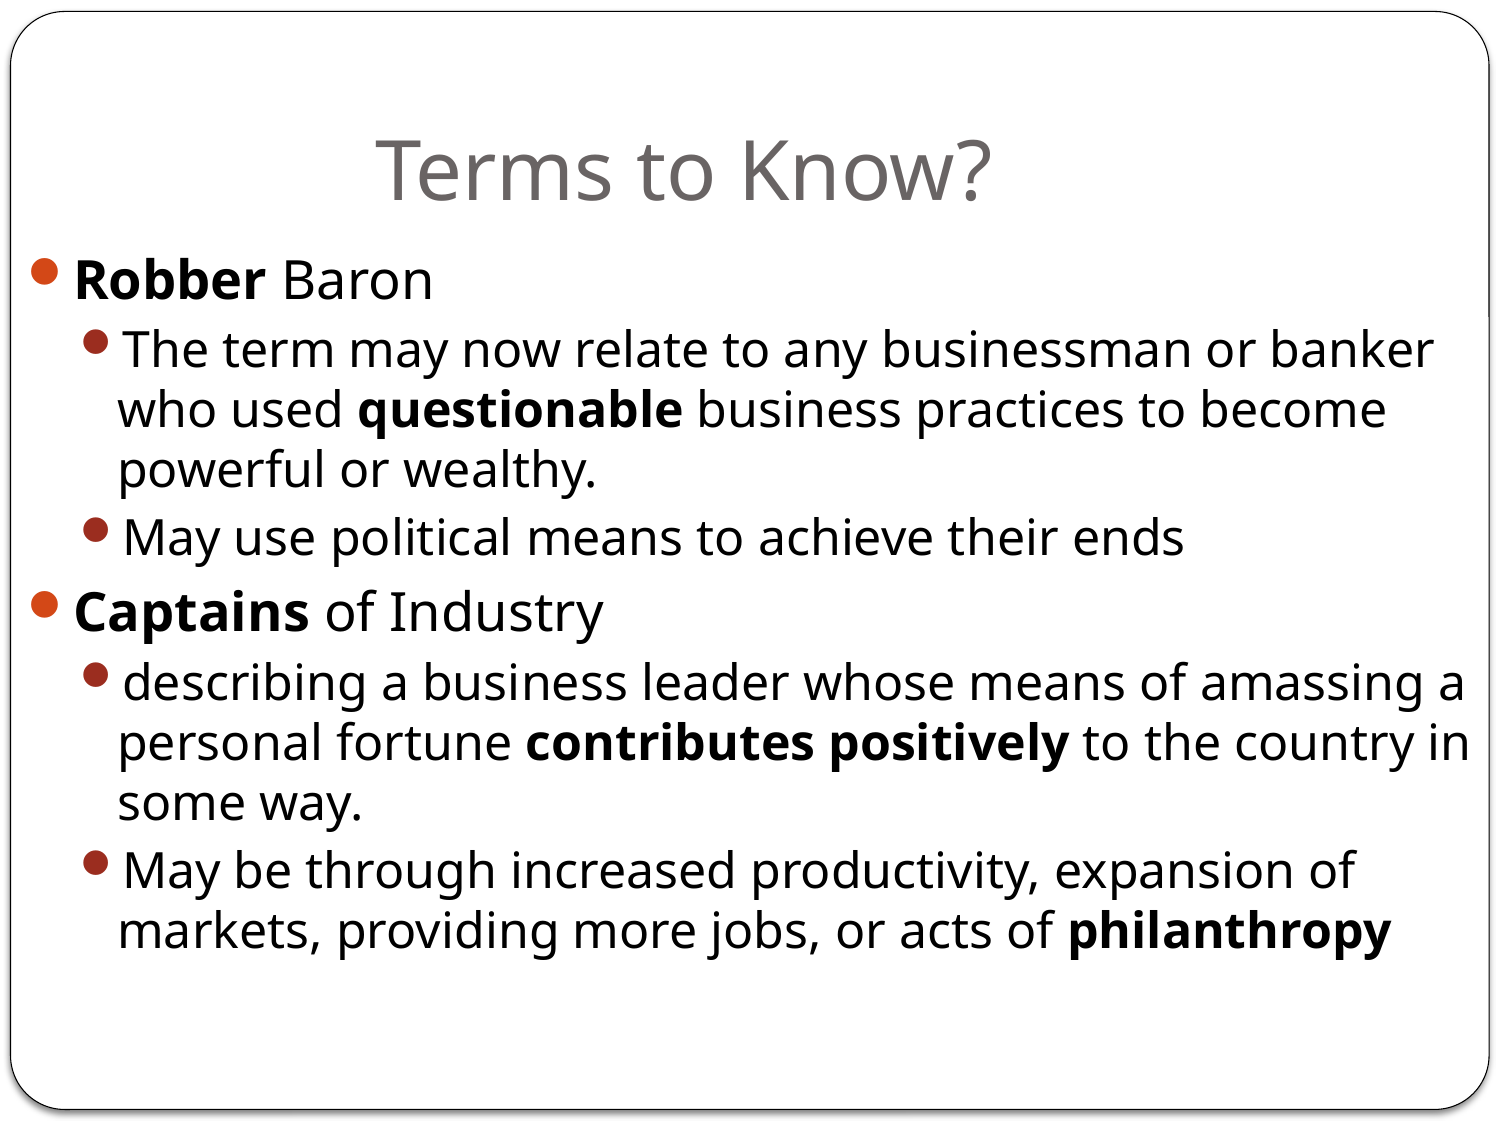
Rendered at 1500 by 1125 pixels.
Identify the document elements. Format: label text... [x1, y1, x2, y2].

list Robber Baron The term may now relate to any businessman or banker who used questionable business practices to become powerful or wealthy. May use political means to achieve their ends Captains of Industry describing a business leader whose means of amassing a personal fortune contributes positively to the country in some way. May be through increased productivity, expansion of markets, providing more jobs, or acts of philanthropy [12, 237, 1488, 1100]
title Terms to Know? [12, 45, 1488, 233]
